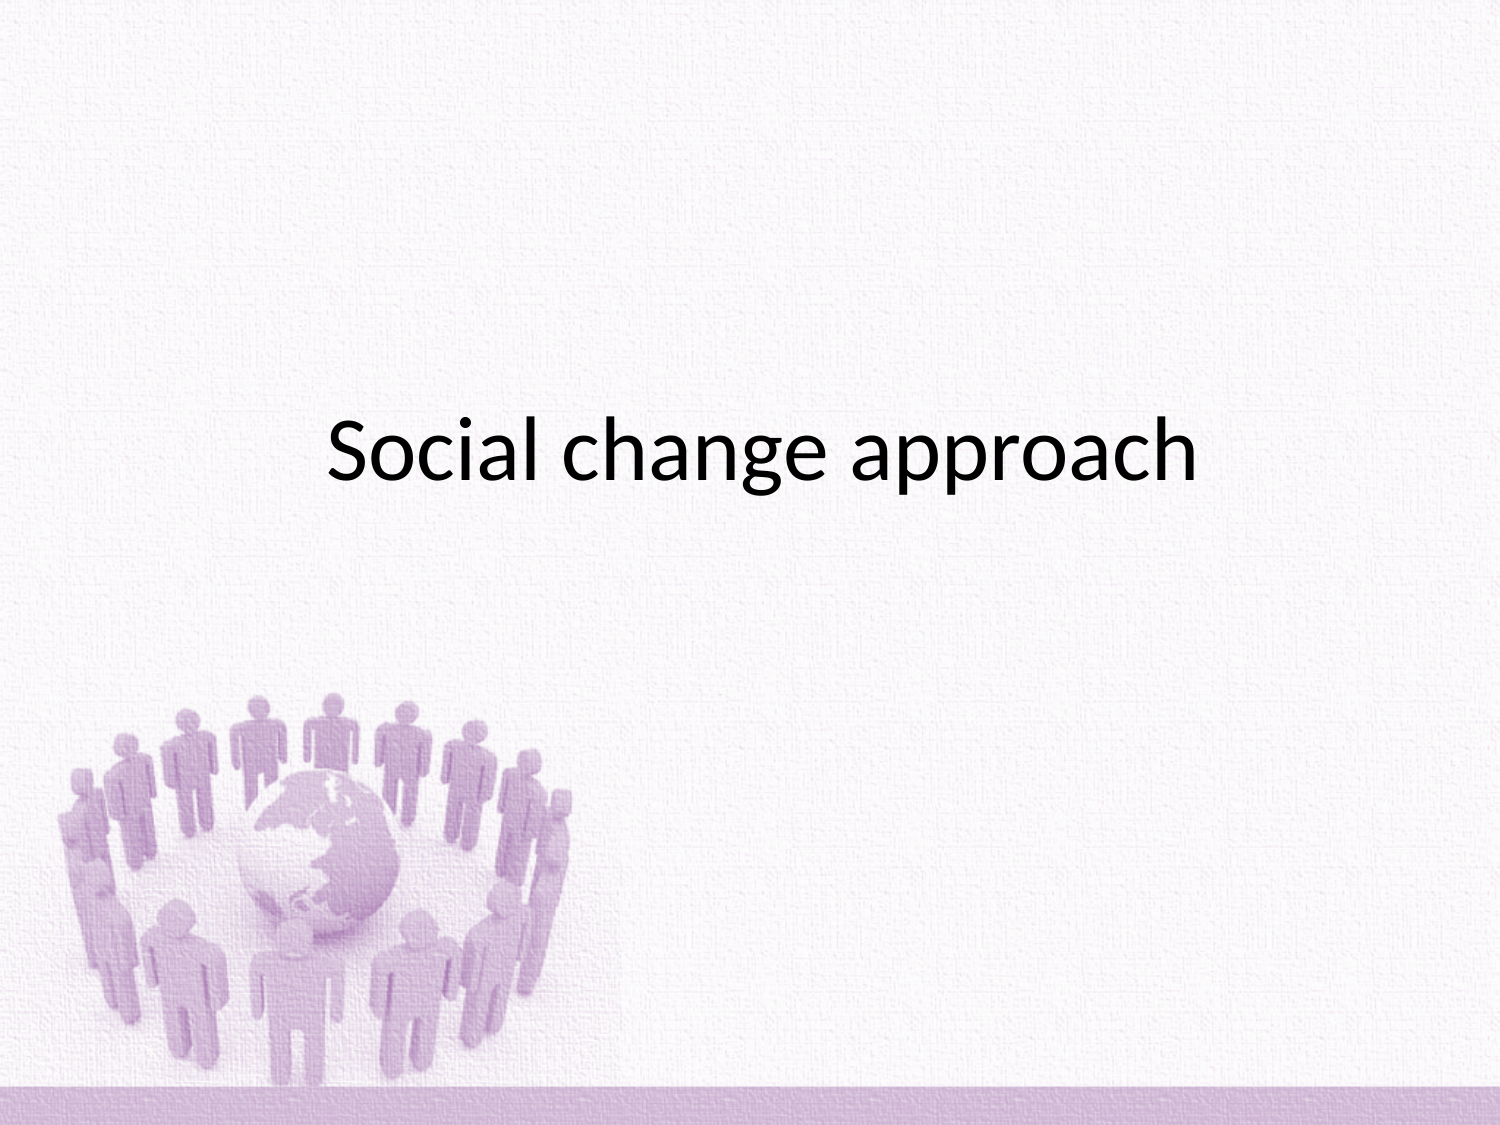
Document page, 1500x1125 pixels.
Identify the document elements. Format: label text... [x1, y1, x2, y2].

title Social change approach [88, 349, 1439, 538]
